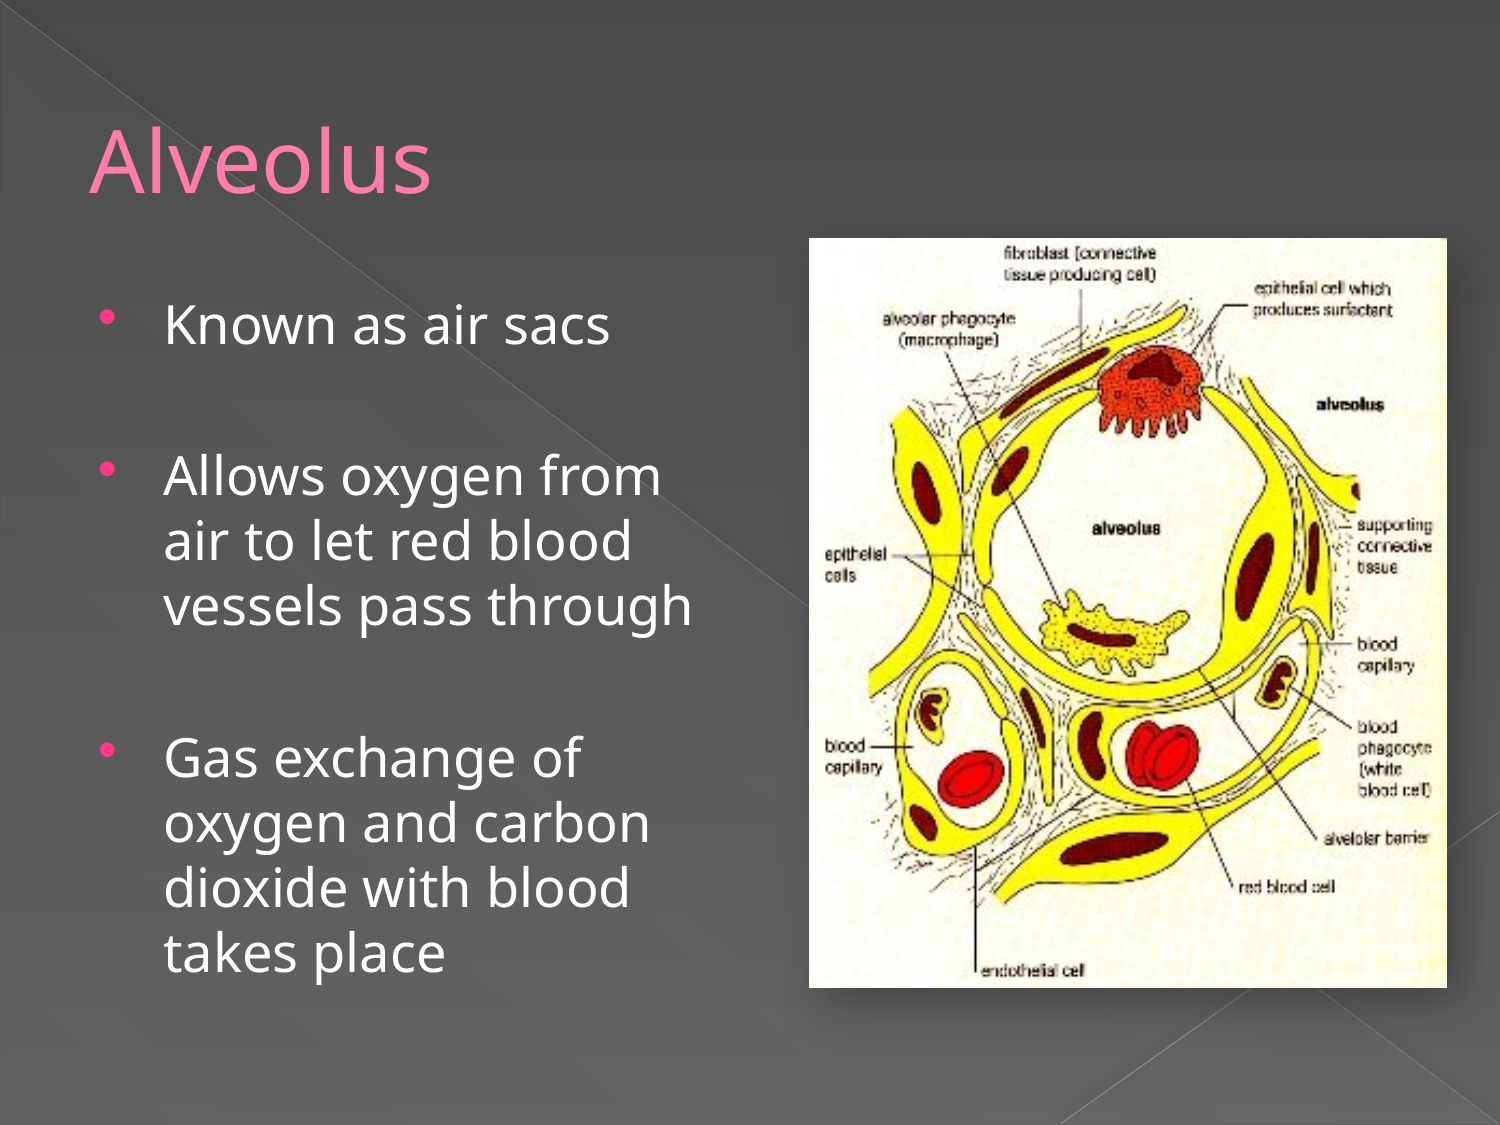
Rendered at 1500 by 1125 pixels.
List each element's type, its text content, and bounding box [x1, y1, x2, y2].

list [809, 238, 1448, 988]
title Alveolus [75, 43, 1425, 274]
list Known as air sacs Allows oxygen from air to let red blood vessels pass through Gas exchange of oxygen and carbon dioxide with blood takes place [75, 282, 738, 1025]
